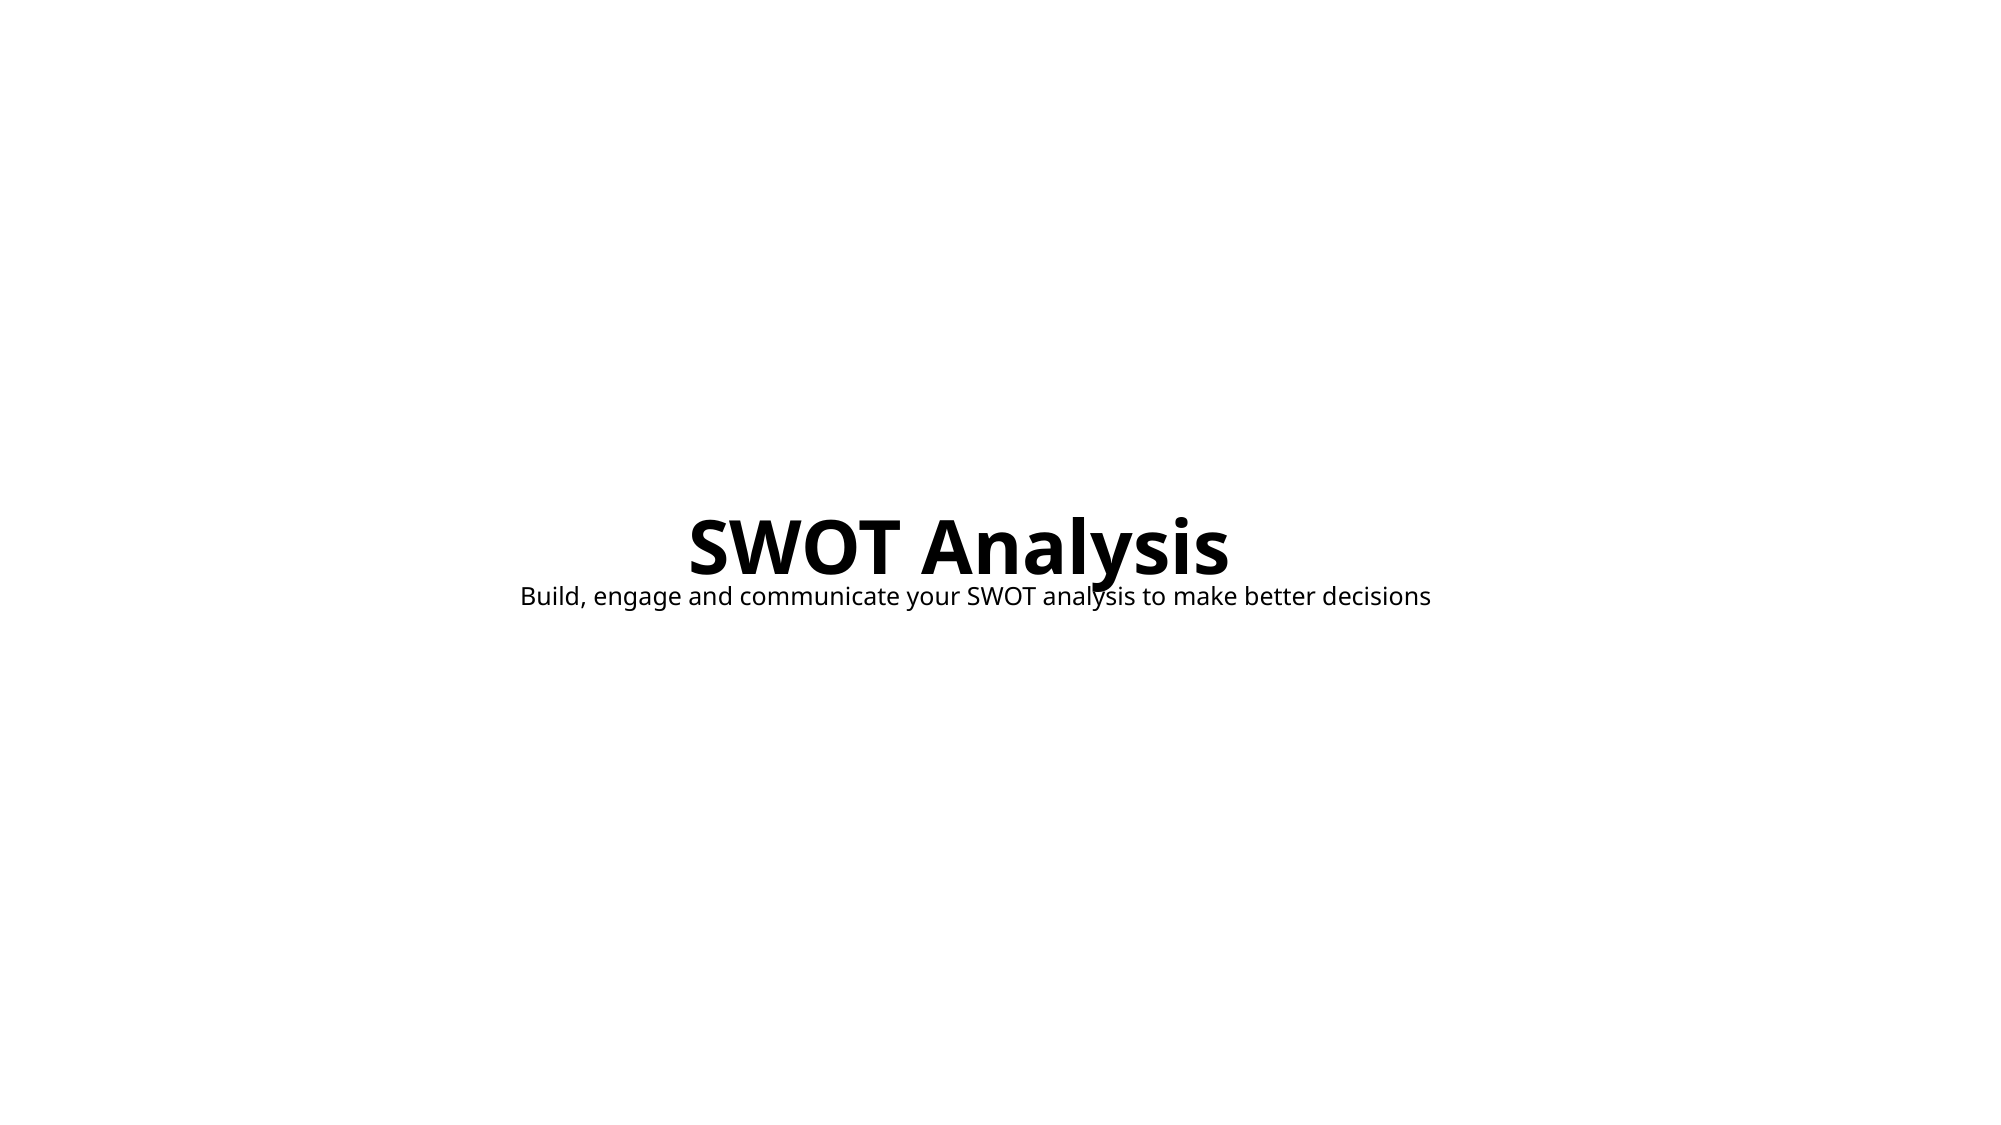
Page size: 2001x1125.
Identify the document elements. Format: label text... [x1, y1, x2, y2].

text_box Build, engage and communicate your SWOT analysis to make better decisions [476, 573, 1477, 618]
text_box SWOT Analysis [475, 492, 1445, 598]
